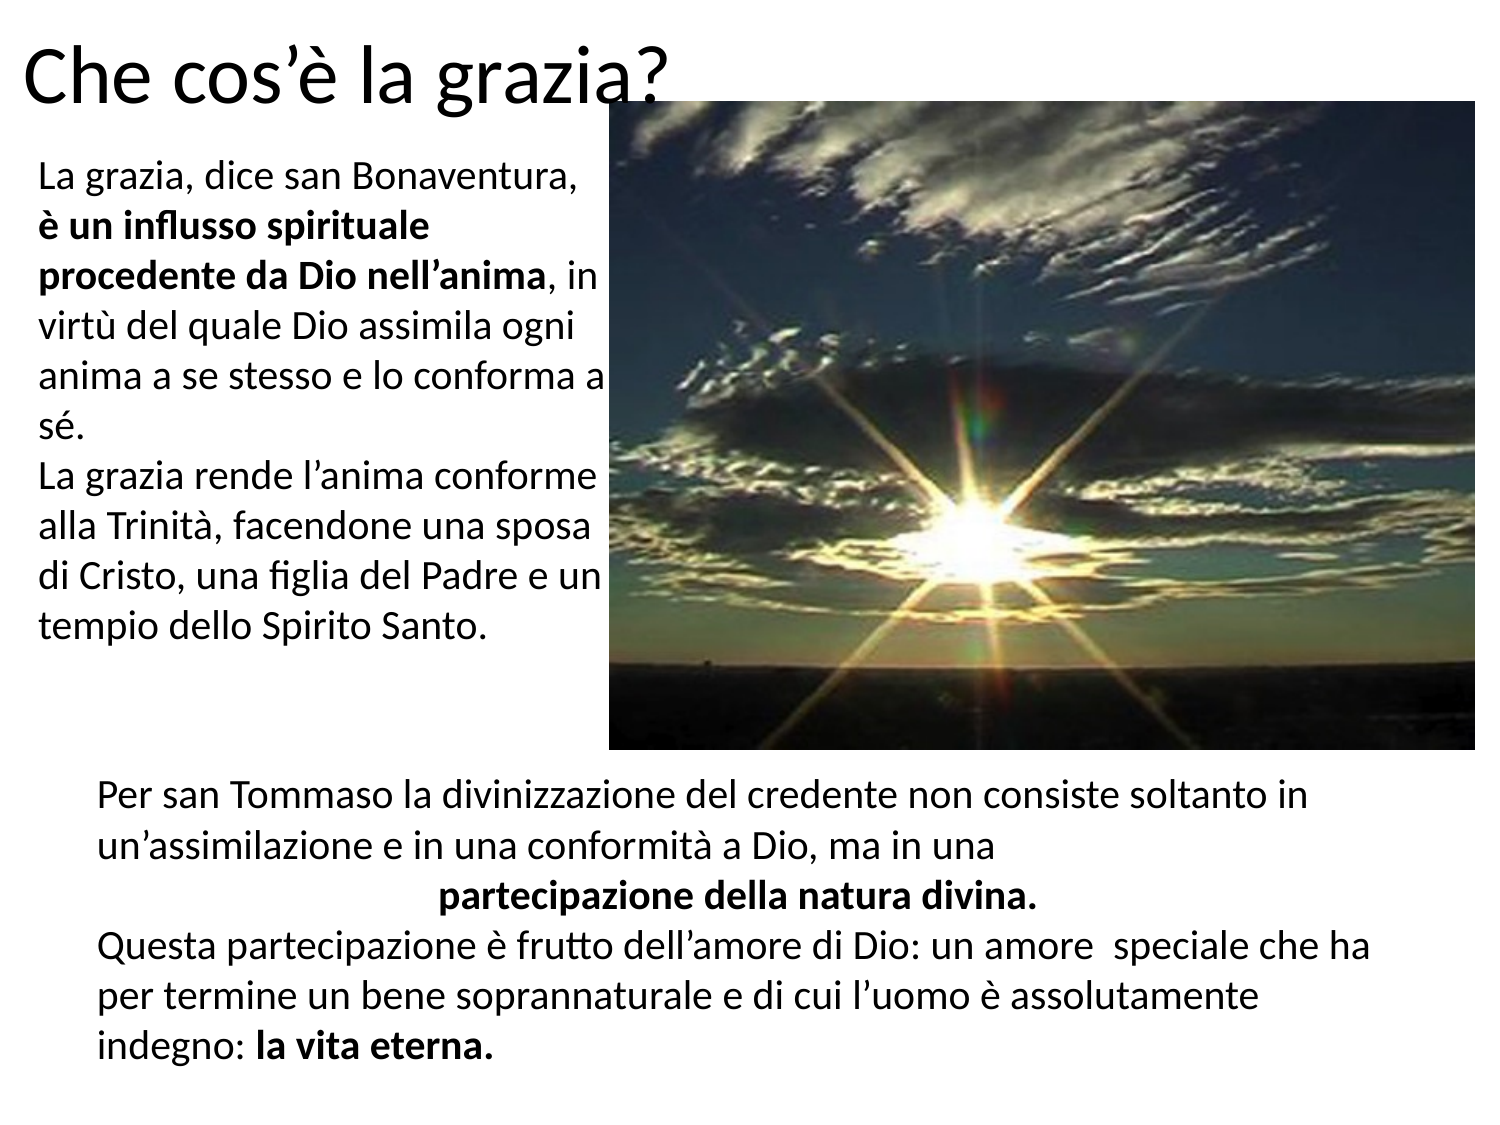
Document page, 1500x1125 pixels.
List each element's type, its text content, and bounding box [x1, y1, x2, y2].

picture [609, 101, 1475, 751]
text_box Per san Tommaso la divinizzazione del credente non consiste soltanto in un’assimilazione e in una conformità a Dio, ma in una partecipazione della natura divina. Questa partecipazione è frutto dell’amore di Dio: un amore speciale che ha per termine un bene soprannaturale e di cui l’uomo è assolutamente indegno: la vita eterna. [82, 759, 1395, 1075]
text_box La grazia, dice san Bonaventura, è un influsso spirituale procedente da Dio nell’anima, in virtù del quale Dio assimila ogni anima a se stesso e lo conforma a sé. La grazia rende l’anima conforme alla Trinità, facendone una sposa di Cristo, una figlia del Padre e un tempio dello Spirito Santo. [23, 140, 604, 656]
text_box Che cos’è la grazia? [8, 12, 689, 128]
